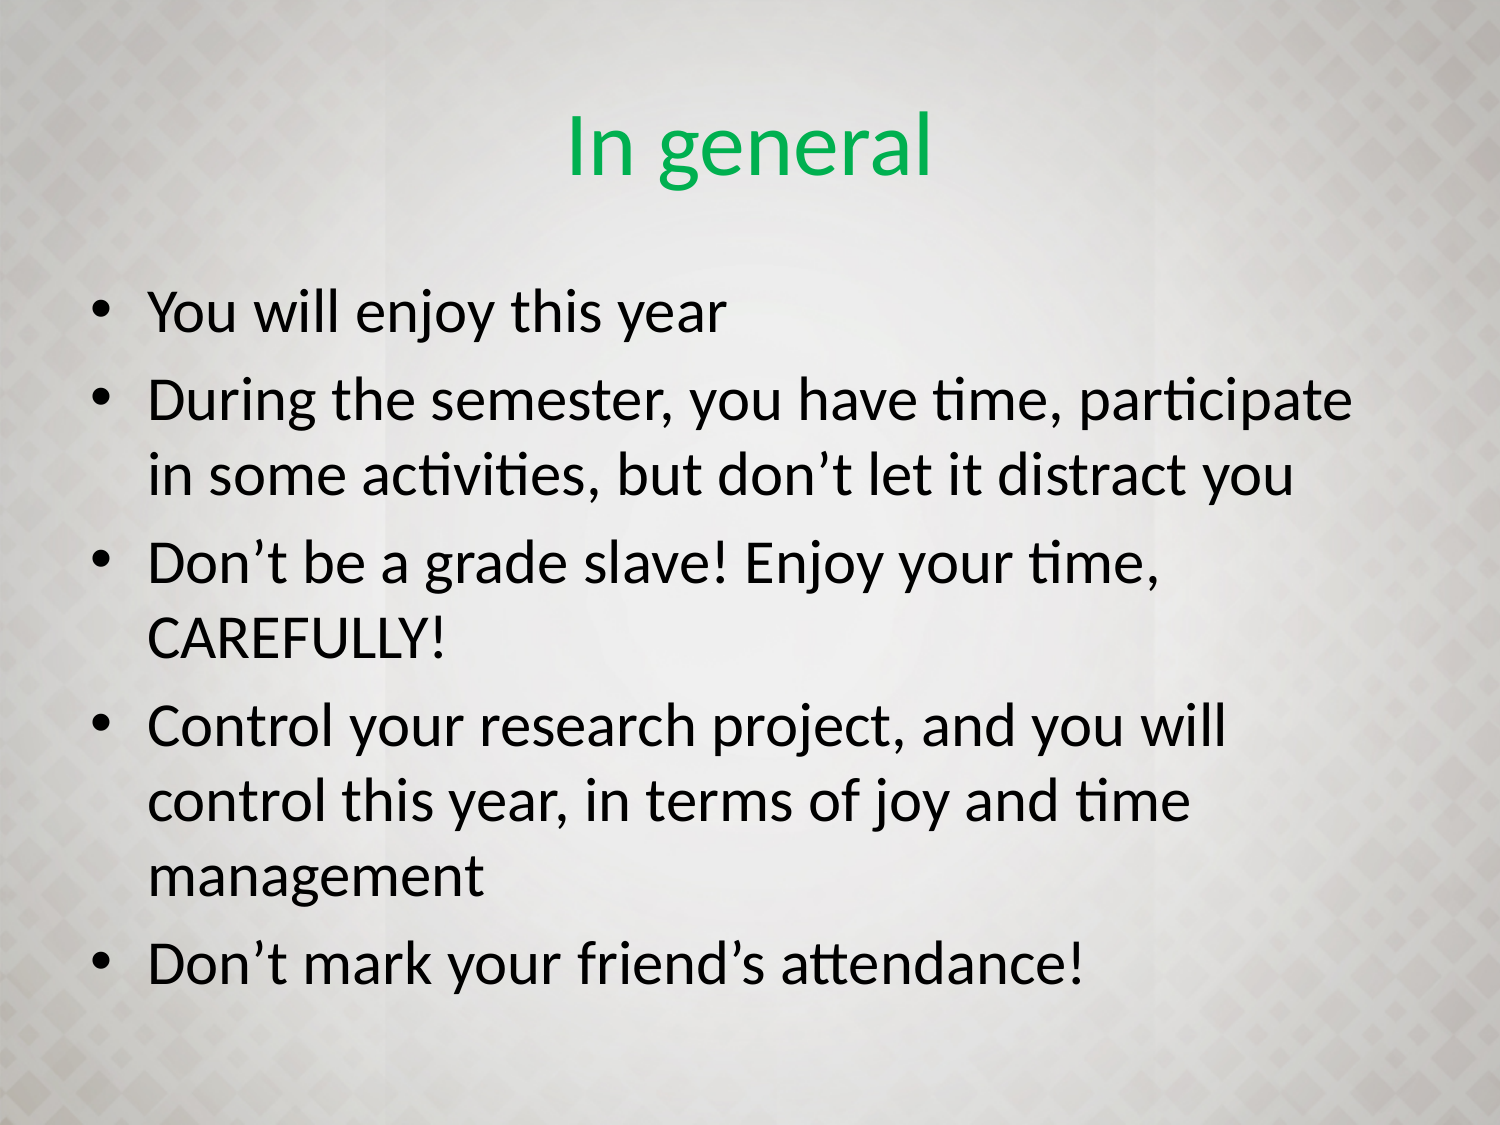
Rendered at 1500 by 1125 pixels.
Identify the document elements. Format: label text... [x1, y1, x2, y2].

list You will enjoy this year During the semester, you have time, participate in some activities, but don’t let it distract you Don’t be a grade slave! Enjoy your time, CAREFULLY! Control your research project, and you will control this year, in terms of joy and time management Don’t mark your friend’s attendance! [75, 262, 1425, 1005]
title In general [75, 45, 1425, 233]
picture [0, 0, 1500, 1125]
